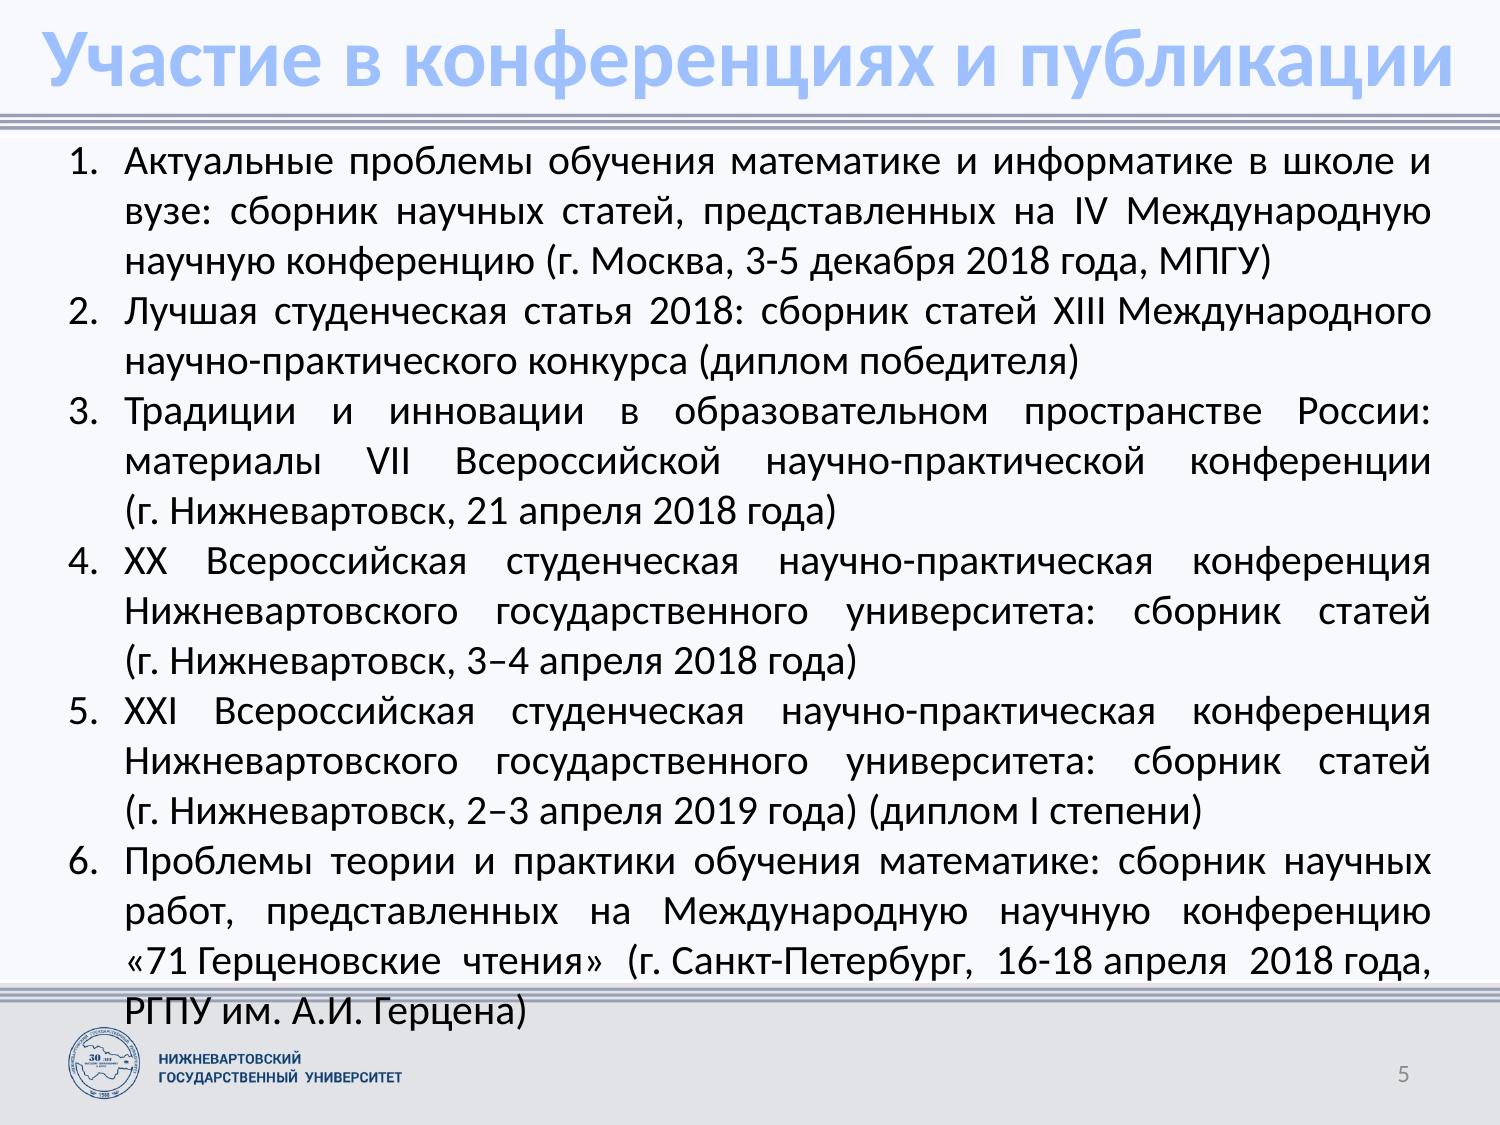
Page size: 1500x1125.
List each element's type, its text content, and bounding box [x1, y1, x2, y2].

text_box Актуальные проблемы обучения математике и информатике в школе и вузе: сборник научных статей, представленных на IV Международную научную конференцию (г. Москва, 3-5 декабря 2018 года, МПГУ) Лучшая студенческая статья 2018: сборник статей XIII Международного научно-практического конкурса (диплом победителя) Традиции и инновации в образовательном пространстве России: материалы VII Всероссийской научно-практической конференции (г. Нижневартовск, 21 апреля 2018 года) XX Всероссийская студенческая научно-практическая конференция Нижневартовского государственного университета: сборник статей (г. Нижневартовск, 3–4 апреля 2018 года) XXI Всероссийская студенческая научно-практическая конференция Нижневартовского государственного университета: сборник статей (г. Нижневартовск, 2–3 апреля 2019 года) (диплом I степени) Проблемы теории и практики обучения математике: сборник научных работ, представленных на Международную научную конференцию «71 Герценовские чтения» (г. Санкт-Петербург, 16-18 апреля 2018 года, РГПУ им. А.И. Герцена) [53, 125, 1447, 1091]
text_box Участие в конференциях и публикации [0, 0, 1500, 111]
slide_number 5 [1074, 1042, 1425, 1103]
picture [0, 111, 1500, 1125]
